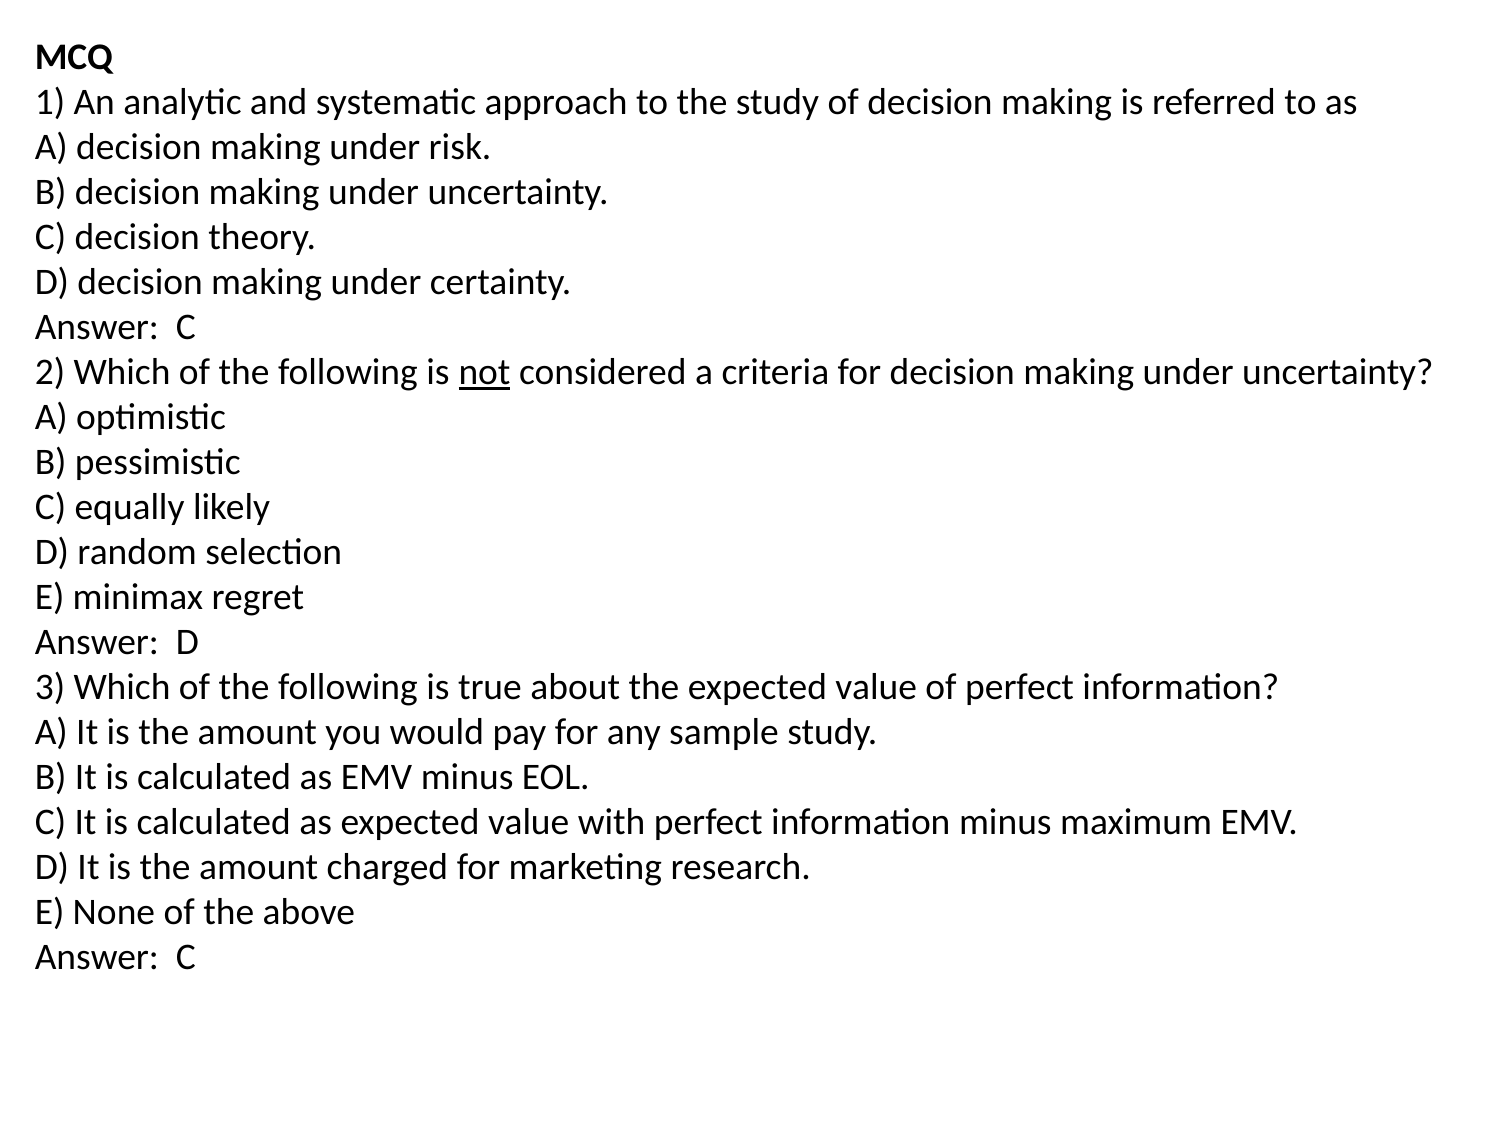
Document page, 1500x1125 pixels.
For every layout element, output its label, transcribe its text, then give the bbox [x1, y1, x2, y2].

text_box MCQ 1) An analytic and systematic approach to the study of decision making is referred to as A) decision making under risk. B) decision making under uncertainty. C) decision theory. D) decision making under certainty. Answer: C 2) Which of the following is not considered a criteria for decision making under uncertainty? A) optimistic B) pessimistic C) equally likely D) random selection E) minimax regret Answer: D 3) Which of the following is true about the expected value of perfect information? A) It is the amount you would pay for any sample study. B) It is calculated as EMV minus EOL. C) It is calculated as expected value with perfect information minus maximum EMV. D) It is the amount charged for marketing research. E) None of the above Answer: C [19, 24, 1470, 985]
